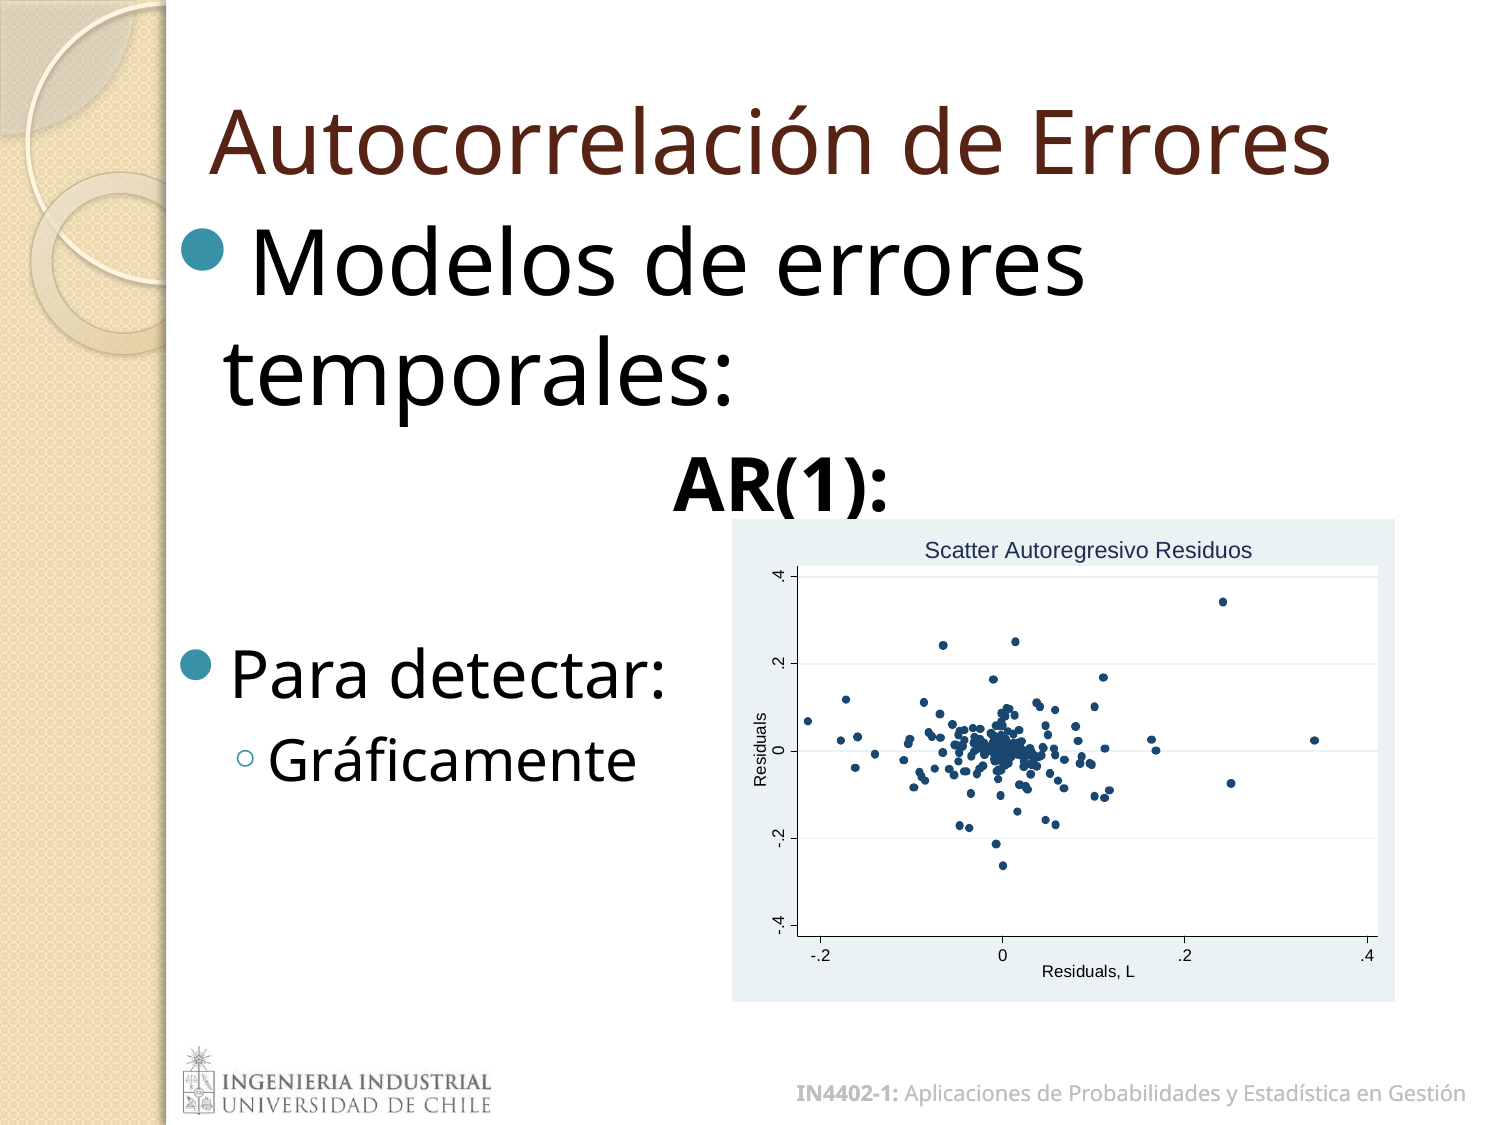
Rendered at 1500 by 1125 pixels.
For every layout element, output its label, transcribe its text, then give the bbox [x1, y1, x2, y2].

title Autocorrelación de Errores [194, 45, 1466, 233]
text_box IN4402-1: Aplicaciones de Probabilidades y Estadística en Gestión [750, 1072, 1483, 1114]
picture [726, 513, 1401, 1008]
picture [183, 1046, 491, 1115]
